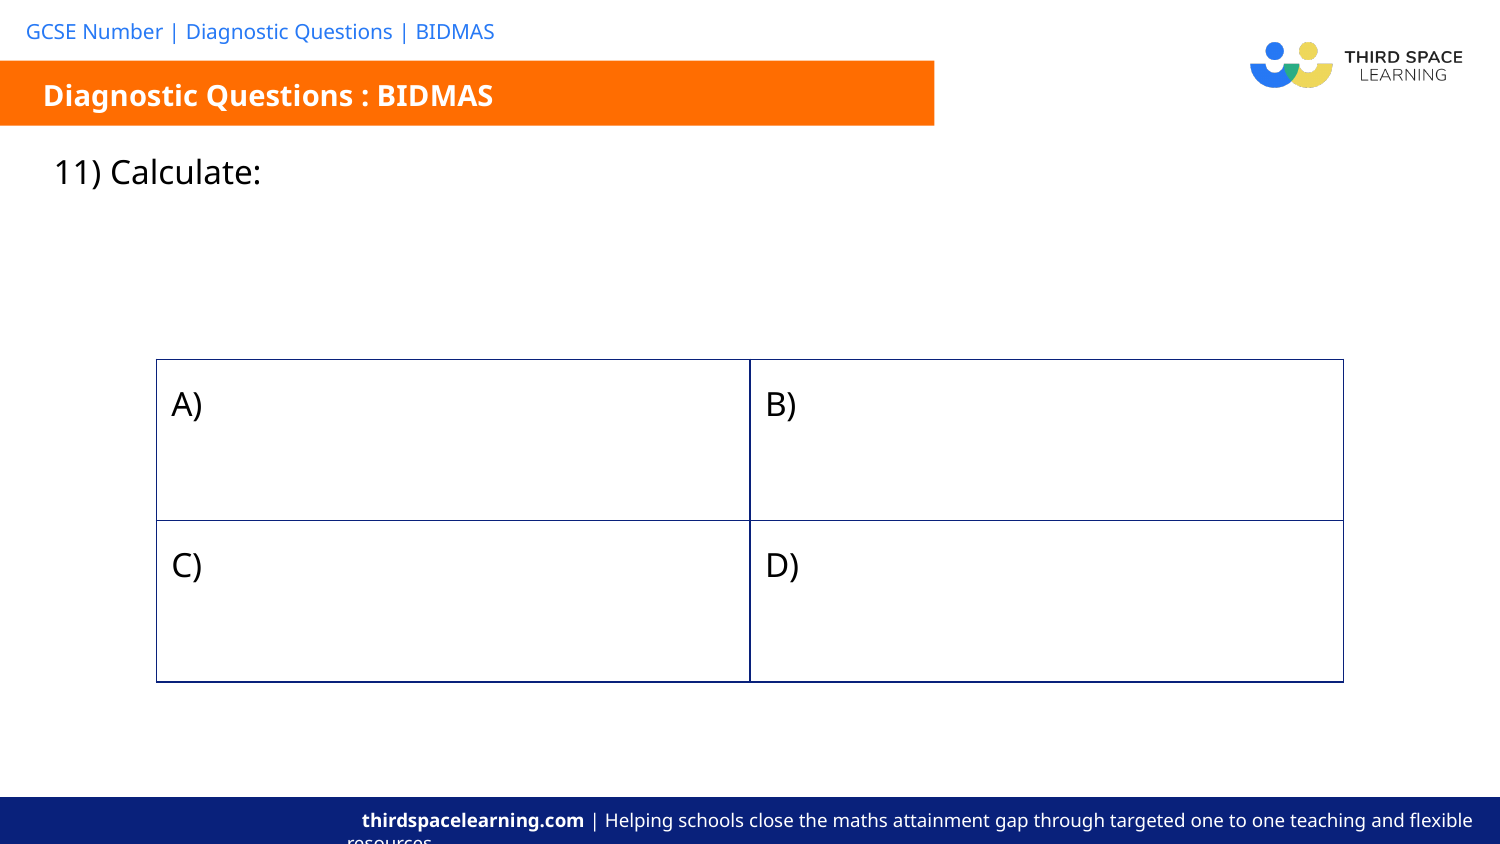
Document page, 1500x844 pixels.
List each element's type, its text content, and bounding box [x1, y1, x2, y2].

picture [1250, 33, 1465, 99]
text_box Diagnostic Questions : BIDMAS [27, 61, 846, 127]
